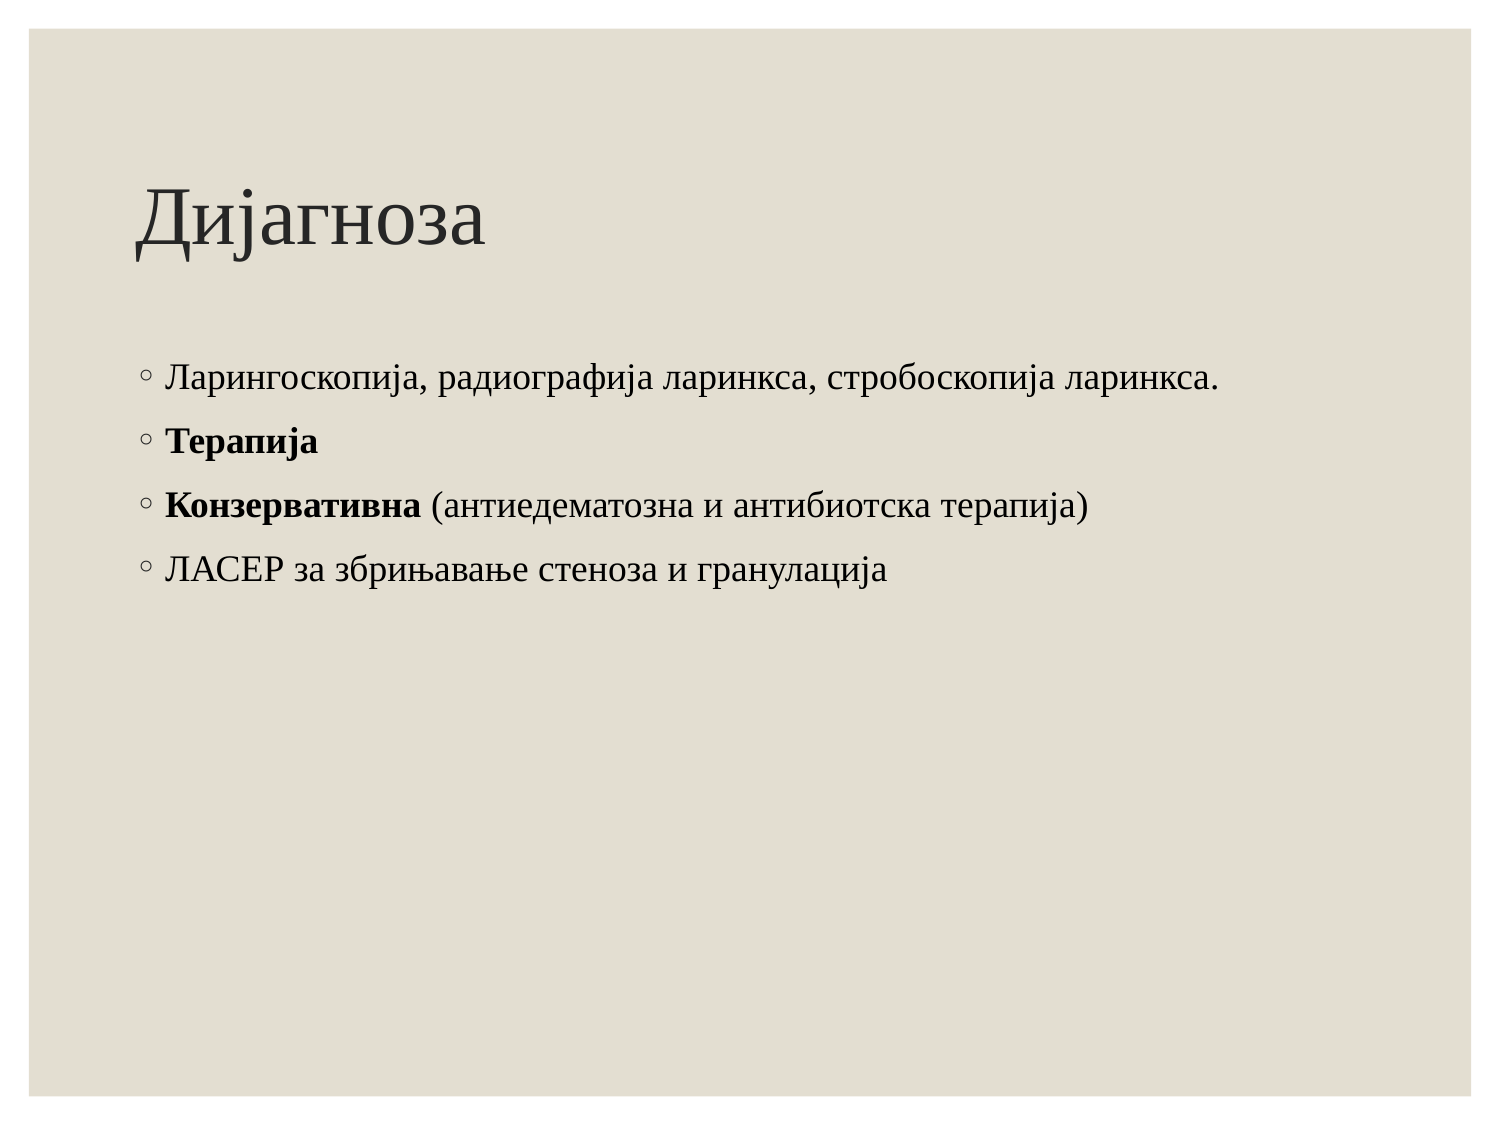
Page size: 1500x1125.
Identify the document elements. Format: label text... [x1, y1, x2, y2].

list Ларингоскопија, радиографија ларинкса, стробоскопија ларинкса. Терапија Конзервативна (антиедематозна и антибиотска терапија) ЛАСЕР за збрињавање стеноза и гранулација [120, 345, 1380, 990]
title Дијагноза [120, 105, 1380, 331]
